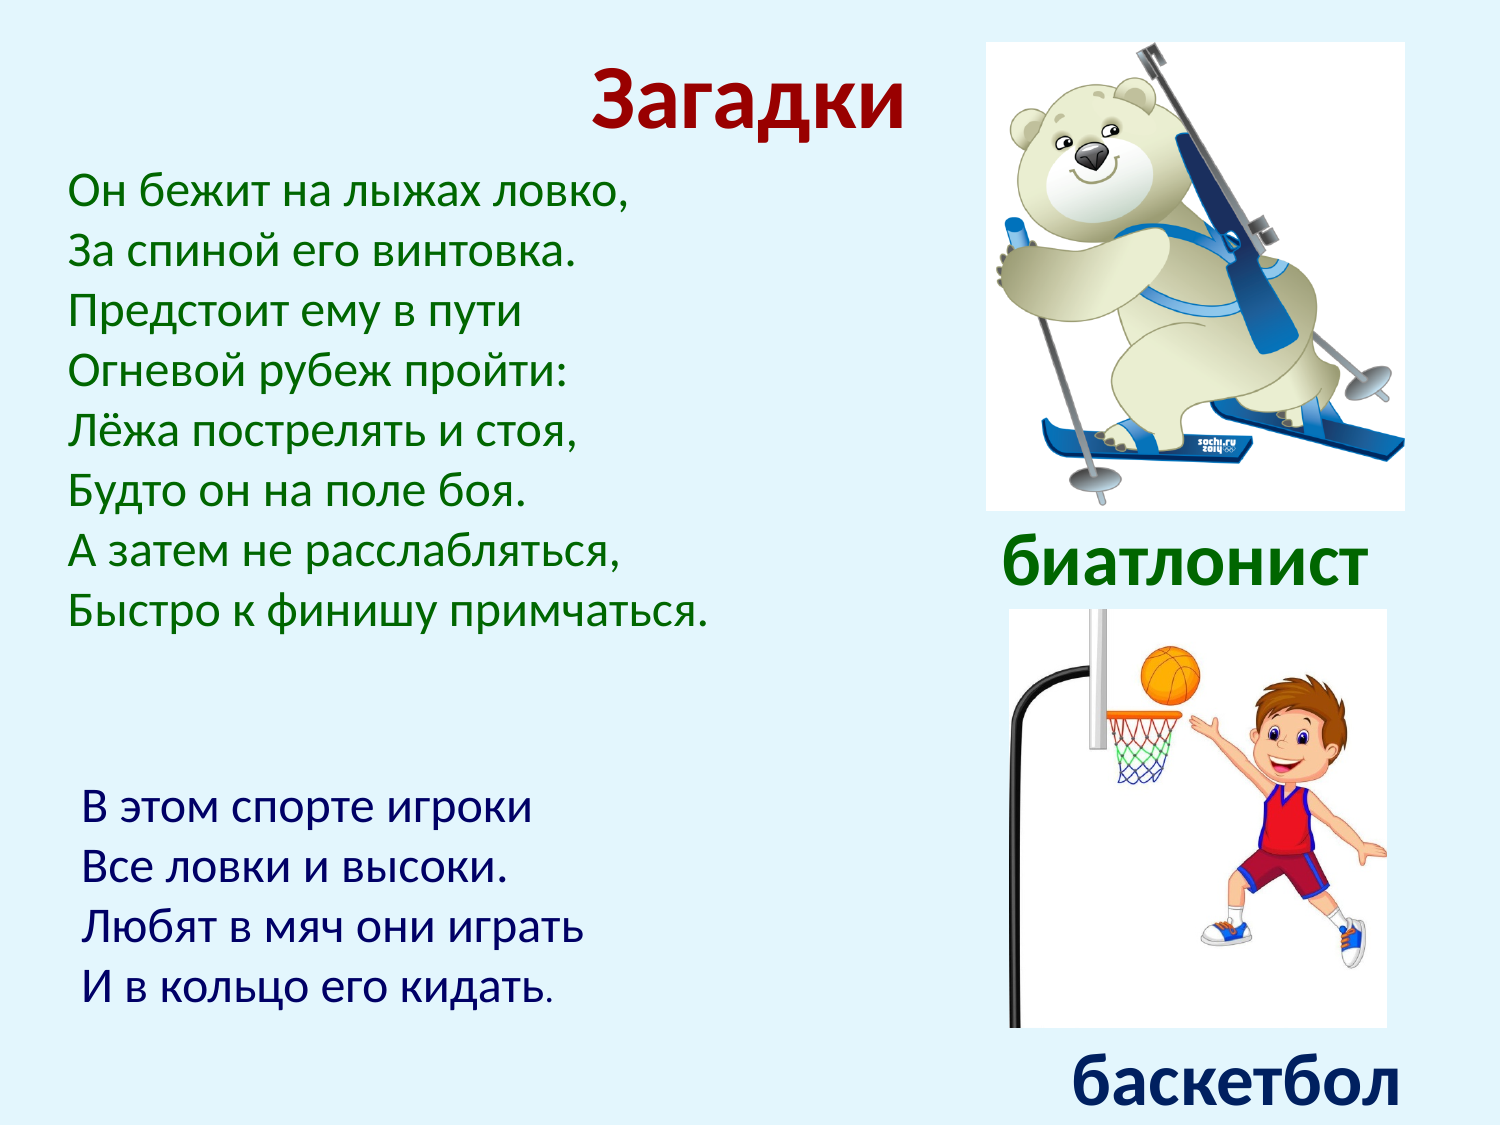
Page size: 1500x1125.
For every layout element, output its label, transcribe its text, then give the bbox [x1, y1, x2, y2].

text_box баскетбол [1057, 1023, 1424, 1125]
text_box биатлонист [986, 503, 1459, 609]
title Загадки [112, 0, 1388, 185]
text_box В этом спорте игроки Все ловки и высоки. Любят в мяч они играть И в кольцо его кидать. [66, 764, 817, 1020]
text_box Он бежит на лыжах ловко, За спиной его винтовка. Предстоит ему в пути Огневой рубеж пройти: Лёжа пострелять и стоя, Будто он на поле боя. А затем не расслабляться, Быстро к финишу примчаться. [53, 148, 803, 644]
picture [1009, 609, 1387, 1028]
picture [985, 42, 1405, 511]
